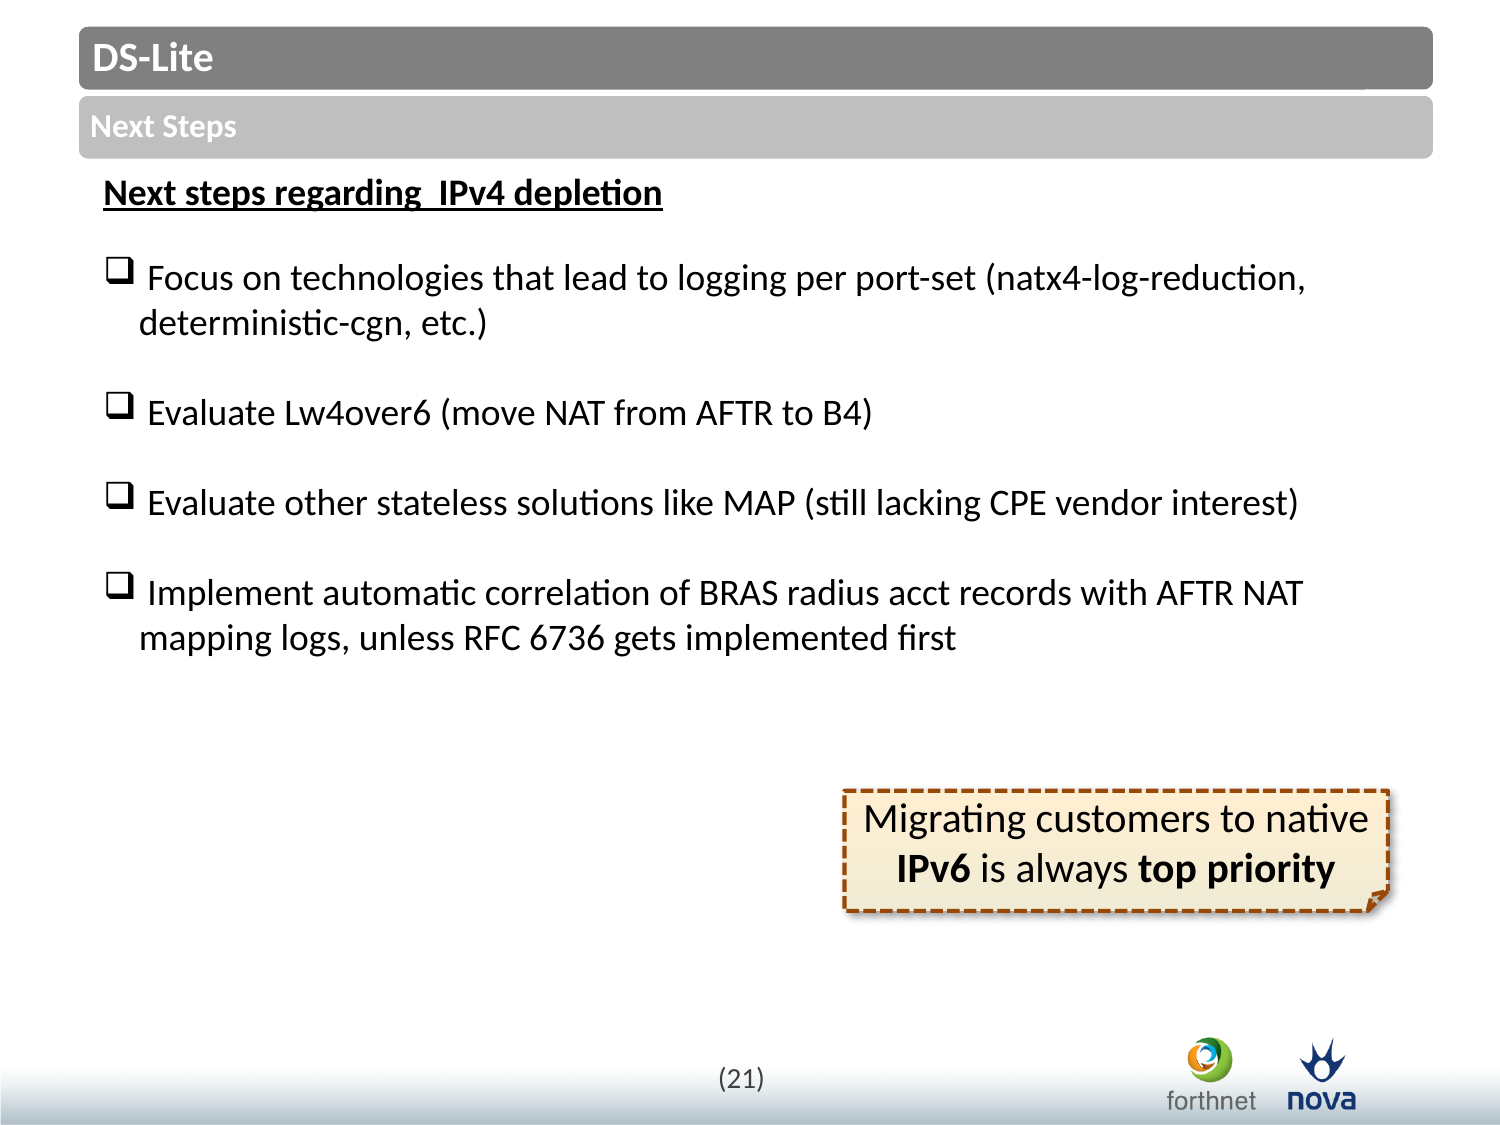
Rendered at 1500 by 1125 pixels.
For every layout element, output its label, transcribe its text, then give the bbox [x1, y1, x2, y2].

slide_number (21) [703, 1046, 1054, 1107]
text_box Migrating customers to native IPv6 is always top priority [842, 788, 1390, 913]
picture [2, 1010, 1500, 1125]
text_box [76, 24, 1436, 162]
text_box Next steps regarding IPv4 depletion Focus on technologies that lead to logging per port-set (natx4-log-reduction, deterministic-cgn, etc.) Evaluate Lw4over6 (move NAT from AFTR to B4) Evaluate other stateless solutions like MAP (still lacking CPE vendor interest) Implement automatic correlation of BRAS radius acct records with AFTR NAT mapping logs, unless RFC 6736 gets implemented first [88, 169, 1424, 746]
